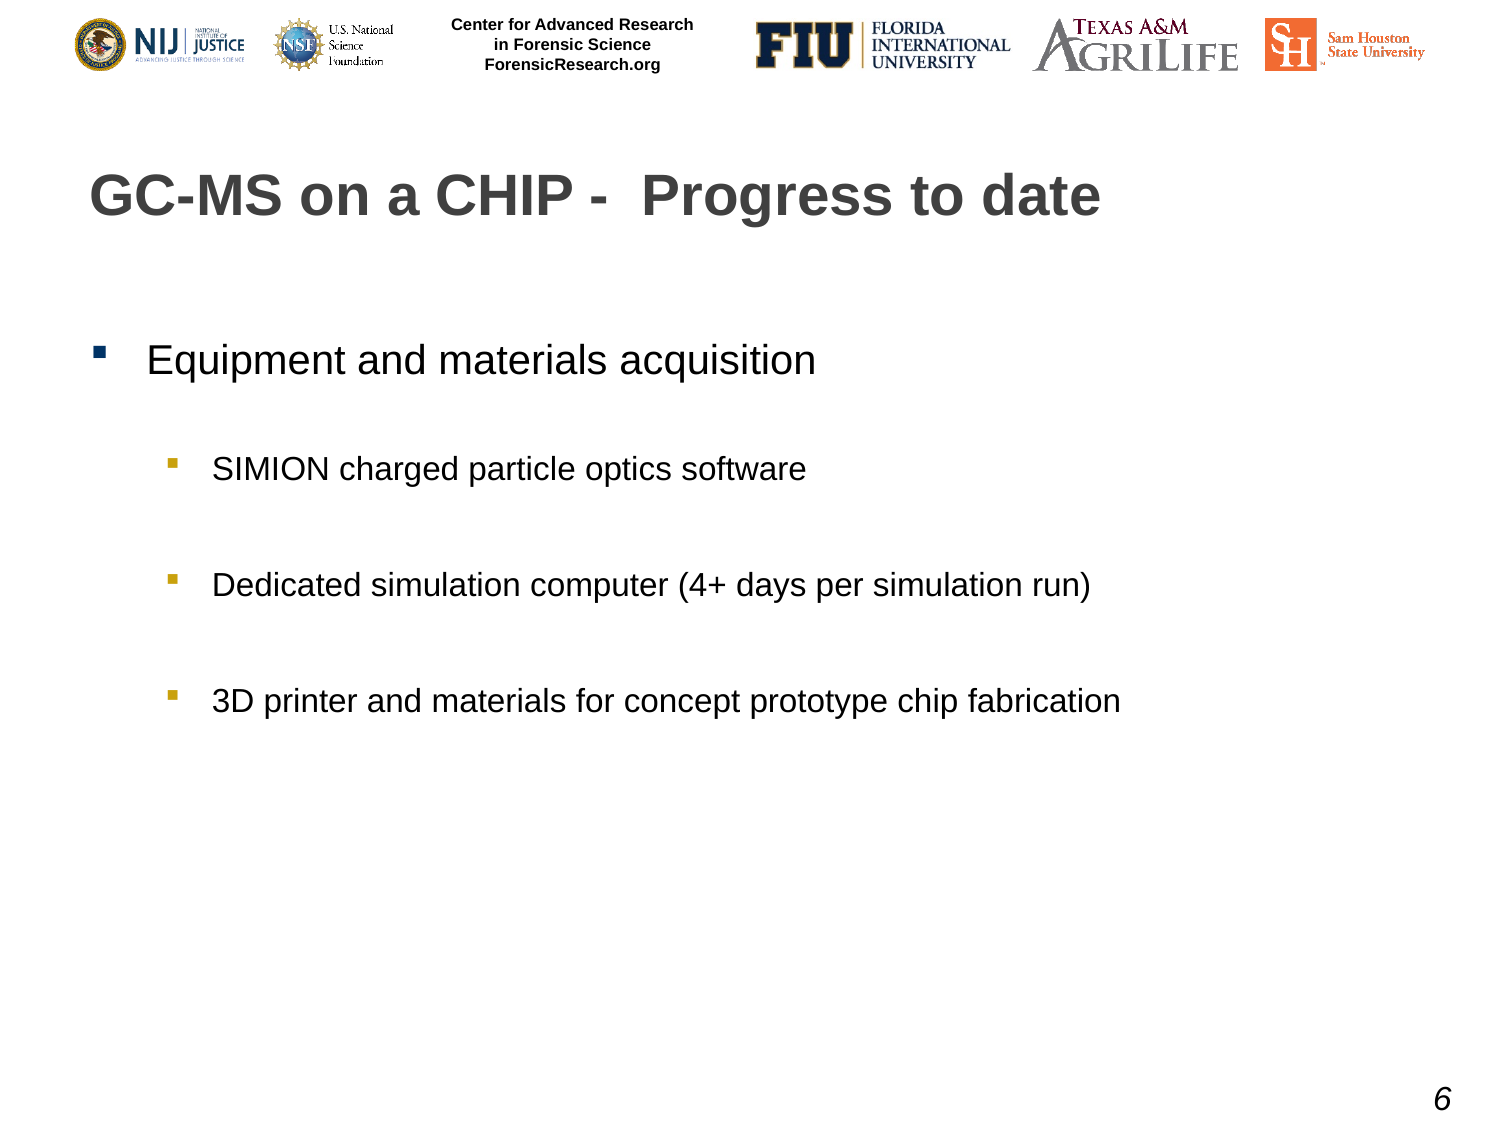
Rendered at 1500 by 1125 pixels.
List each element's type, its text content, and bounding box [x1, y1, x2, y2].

picture [273, 18, 393, 71]
picture [1265, 18, 1425, 71]
picture [1032, 18, 1238, 71]
picture [753, 18, 1013, 71]
list Equipment and materials acquisition SIMION charged particle optics software Dedicated simulation computer (4+ days per simulation run) 3D printer and materials for concept prototype chip fabrication [75, 324, 1425, 943]
picture [74, 18, 244, 71]
title GC-MS on a CHIP - Progress to date [75, 149, 1388, 240]
